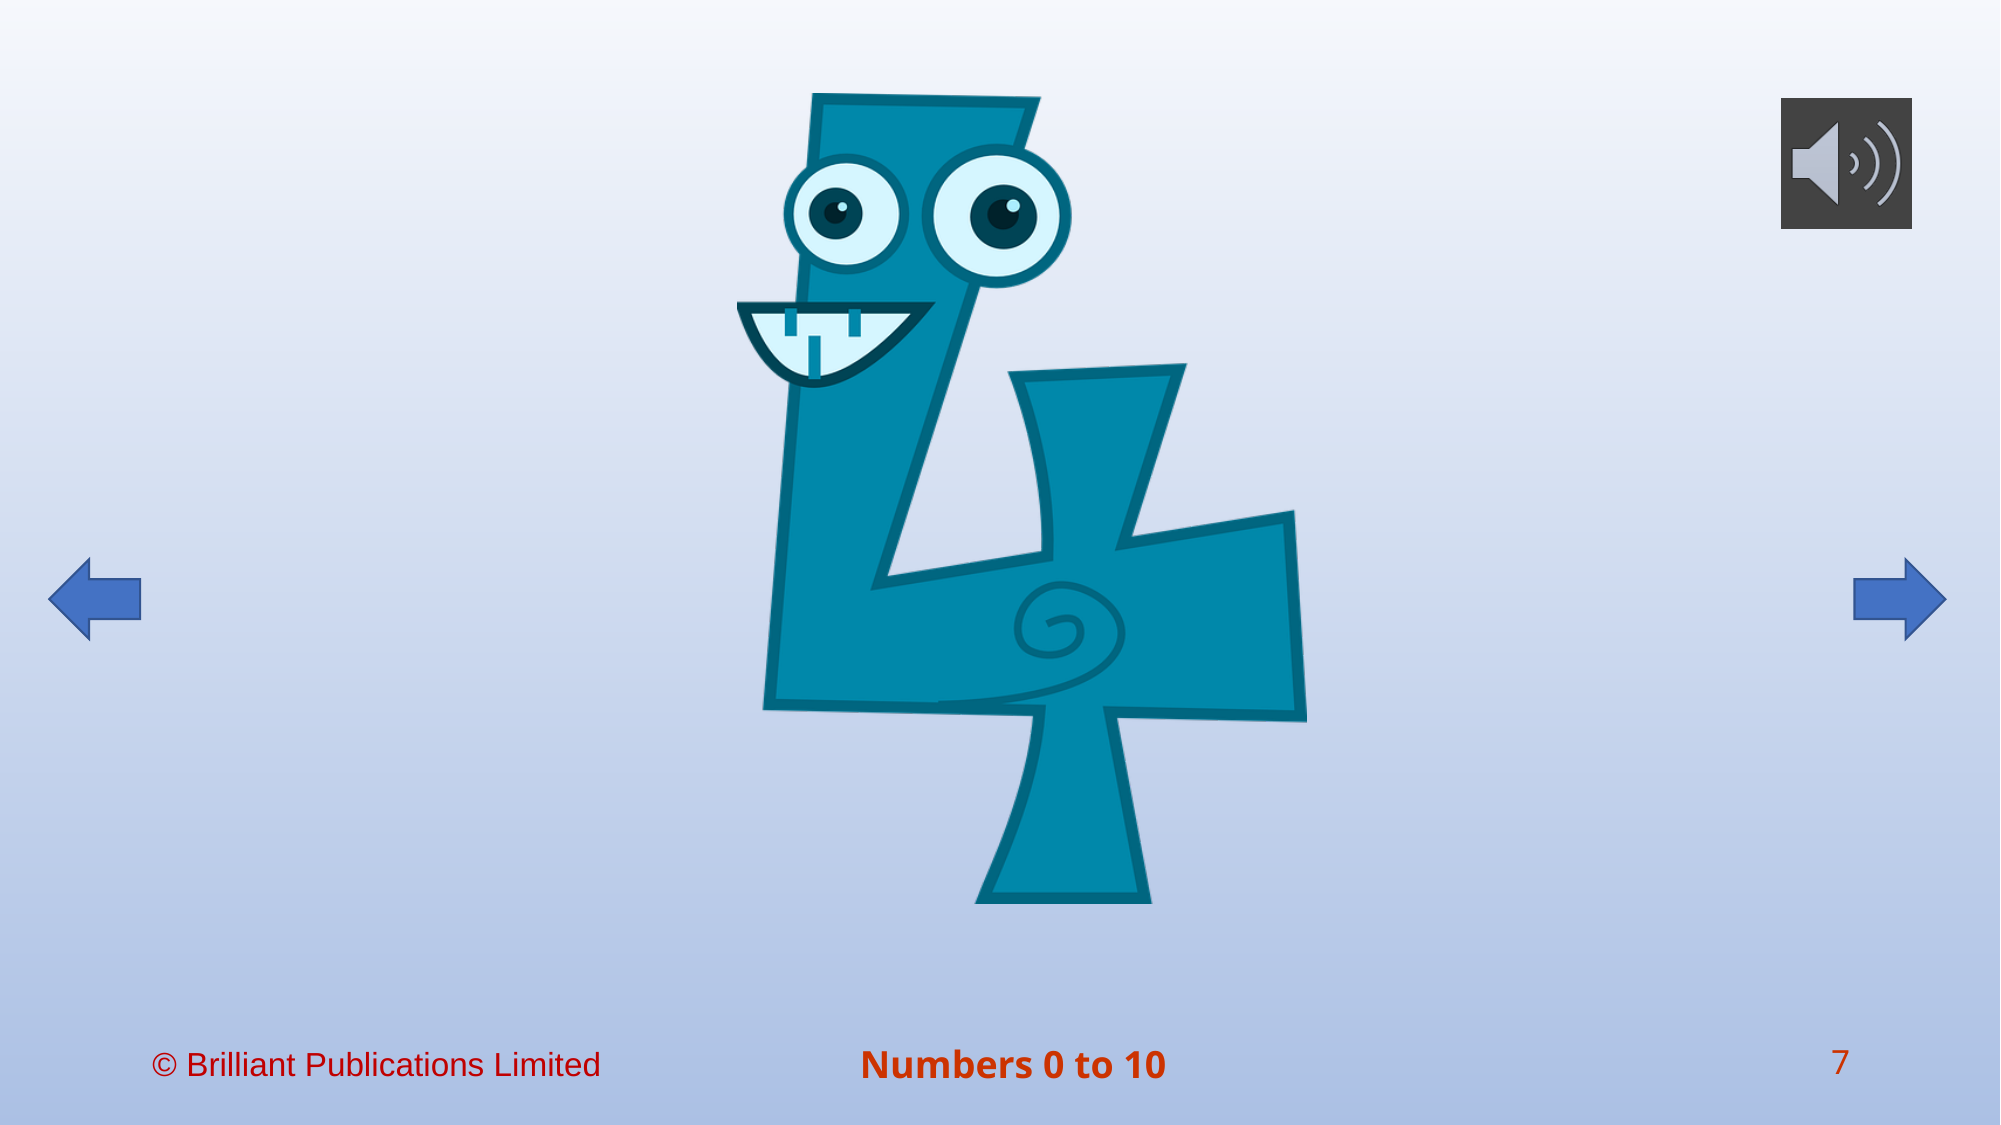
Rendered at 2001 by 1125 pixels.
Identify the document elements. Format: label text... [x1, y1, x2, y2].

picture [848, 93, 1307, 711]
picture [737, 93, 812, 302]
footer © Brilliant Publications Limited [137, 1033, 788, 1094]
slide_number 7 [1415, 1033, 1866, 1094]
picture [934, 155, 1059, 276]
picture [794, 163, 899, 265]
picture [753, 314, 909, 375]
picture [737, 311, 1033, 904]
slide_number Numbers 0 to 10 [788, 1033, 1239, 1094]
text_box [1779, 96, 1914, 231]
picture [1118, 718, 1307, 904]
